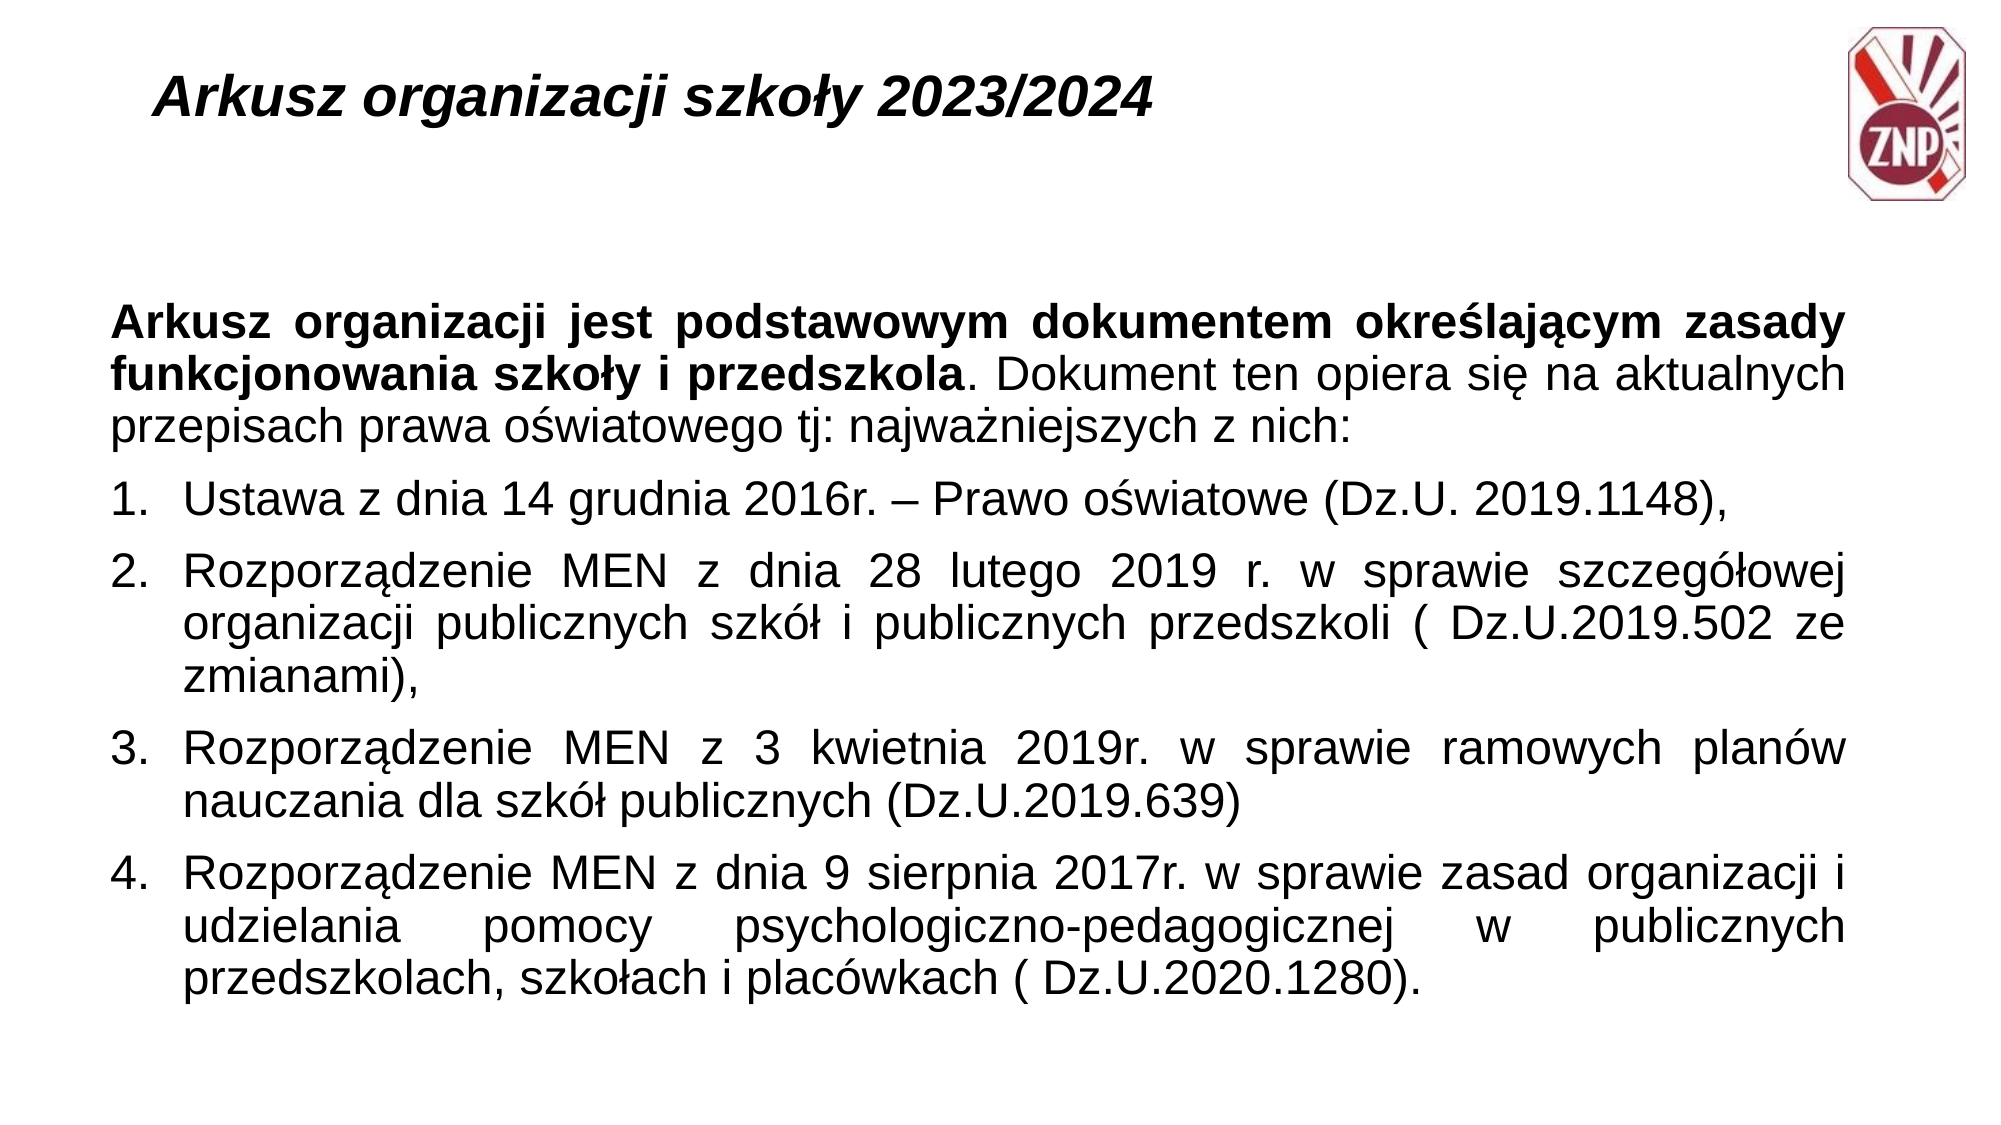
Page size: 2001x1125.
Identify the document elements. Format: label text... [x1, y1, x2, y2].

picture [1848, 27, 1966, 201]
list Arkusz organizacji jest podstawowym dokumentem określającym zasady funkcjonowania szkoły i przedszkola. Dokument ten opiera się na aktualnych przepisach prawa oświatowego tj: najważniejszych z nich: Ustawa z dnia 14 grudnia 2016r. – Prawo oświatowe (Dz.U. 2019.1148), Rozporządzenie MEN z dnia 28 lutego 2019 r. w sprawie szczegółowej organizacji publicznych szkół i publicznych przedszkoli ( Dz.U.2019.502 ze zmianami), Rozporządzenie MEN z 3 kwietnia 2019r. w sprawie ramowych planów nauczania dla szkół publicznych (Dz.U.2019.639) Rozporządzenie MEN z dnia 9 sierpnia 2017r. w sprawie zasad organizacji i udzielania pomocy psychologiczno-pedagogicznej w publicznych przedszkolach, szkołach i placówkach ( Dz.U.2020.1280). [95, 200, 1863, 1014]
title Arkusz organizacji szkoły 2023/2024 [137, 18, 1825, 177]
